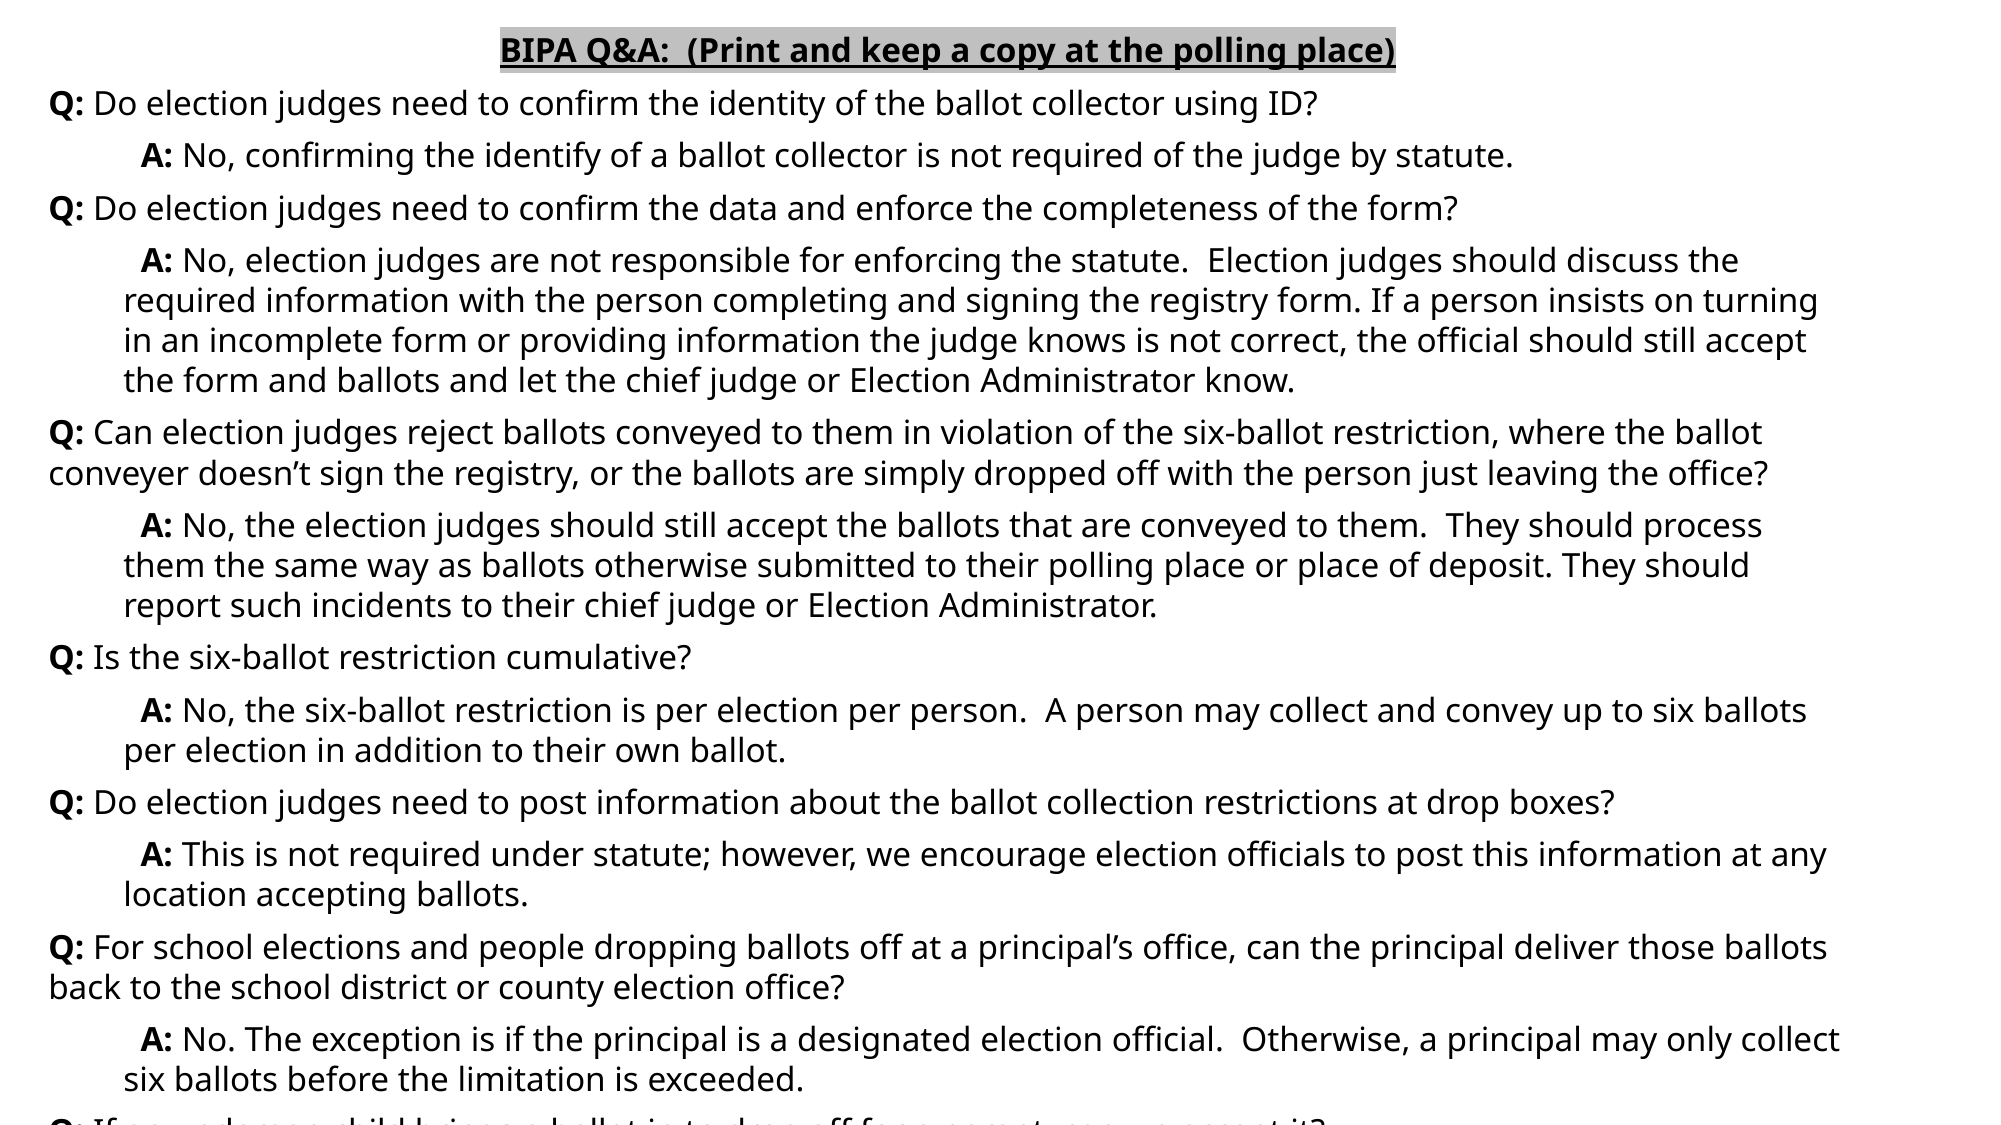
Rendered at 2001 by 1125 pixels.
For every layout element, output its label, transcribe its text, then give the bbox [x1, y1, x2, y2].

text_box BIPA Q&A: (Print and keep a copy at the polling place) Q: Do election judges need to confirm the identity of the ballot collector using ID? A: No, confirming the identify of a ballot collector is not required of the judge by statute. Q: Do election judges need to confirm the data and enforce the completeness of the form? A: No, election judges are not responsible for enforcing the statute. Election judges should discuss the required information with the person completing and signing the registry form. If a person insists on turning in an incomplete form or providing information the judge knows is not correct, the official should still accept the form and ballots and let the chief judge or Election Administrator know. Q: Can election judges reject ballots conveyed to them in violation of the six-ballot restriction, where the ballot conveyer doesn’t sign the registry, or the ballots are simply dropped off with the person just leaving the office? A: No, the election judges should still accept the ballots that are conveyed to them. They should process them the same way as ballots otherwise submitted to their polling place or place of deposit. They should report such incidents to their chief judge or Election Administrator. Q: Is the six-ballot restriction cumulative? A: No, the six-ballot restriction is per election per person. A person may collect and convey up to six ballots per election in addition to their own ballot. Q: Do election judges need to post information about the ballot collection restrictions at drop boxes? A: This is not required under statute; however, we encourage election officials to post this information at any location accepting ballots. Q: For school elections and people dropping ballots off at a principal’s office, can the principal deliver those ballots back to the school district or county election office? A: No. The exception is if the principal is a designated election official. Otherwise, a principal may only collect six ballots before the limitation is exceeded. Q: If an underage child brings a ballot in to drop off for a parent, can we accept it? A: Yes, a child is a relative and the statute states a relative can drop off a ballot. [33, 22, 1967, 1125]
